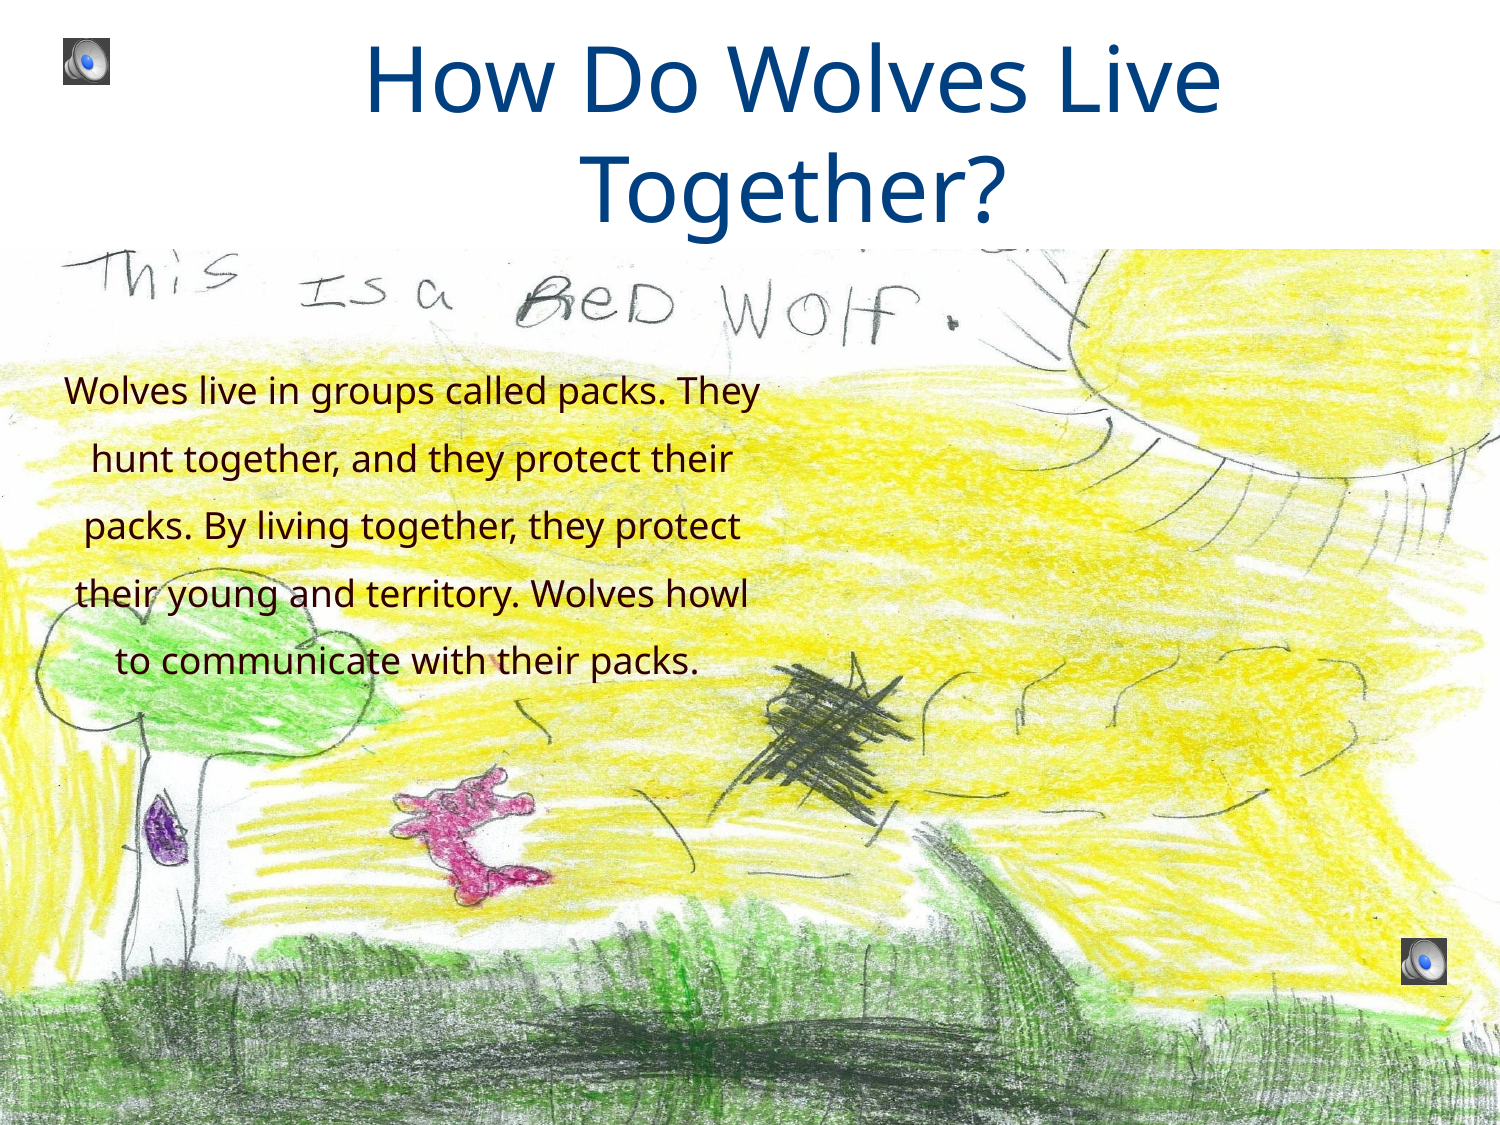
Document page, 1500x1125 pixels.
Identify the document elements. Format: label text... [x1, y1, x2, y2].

picture [0, 249, 1500, 1125]
picture [62, 37, 111, 86]
title How Do Wolves Live Together? [212, 37, 1376, 226]
